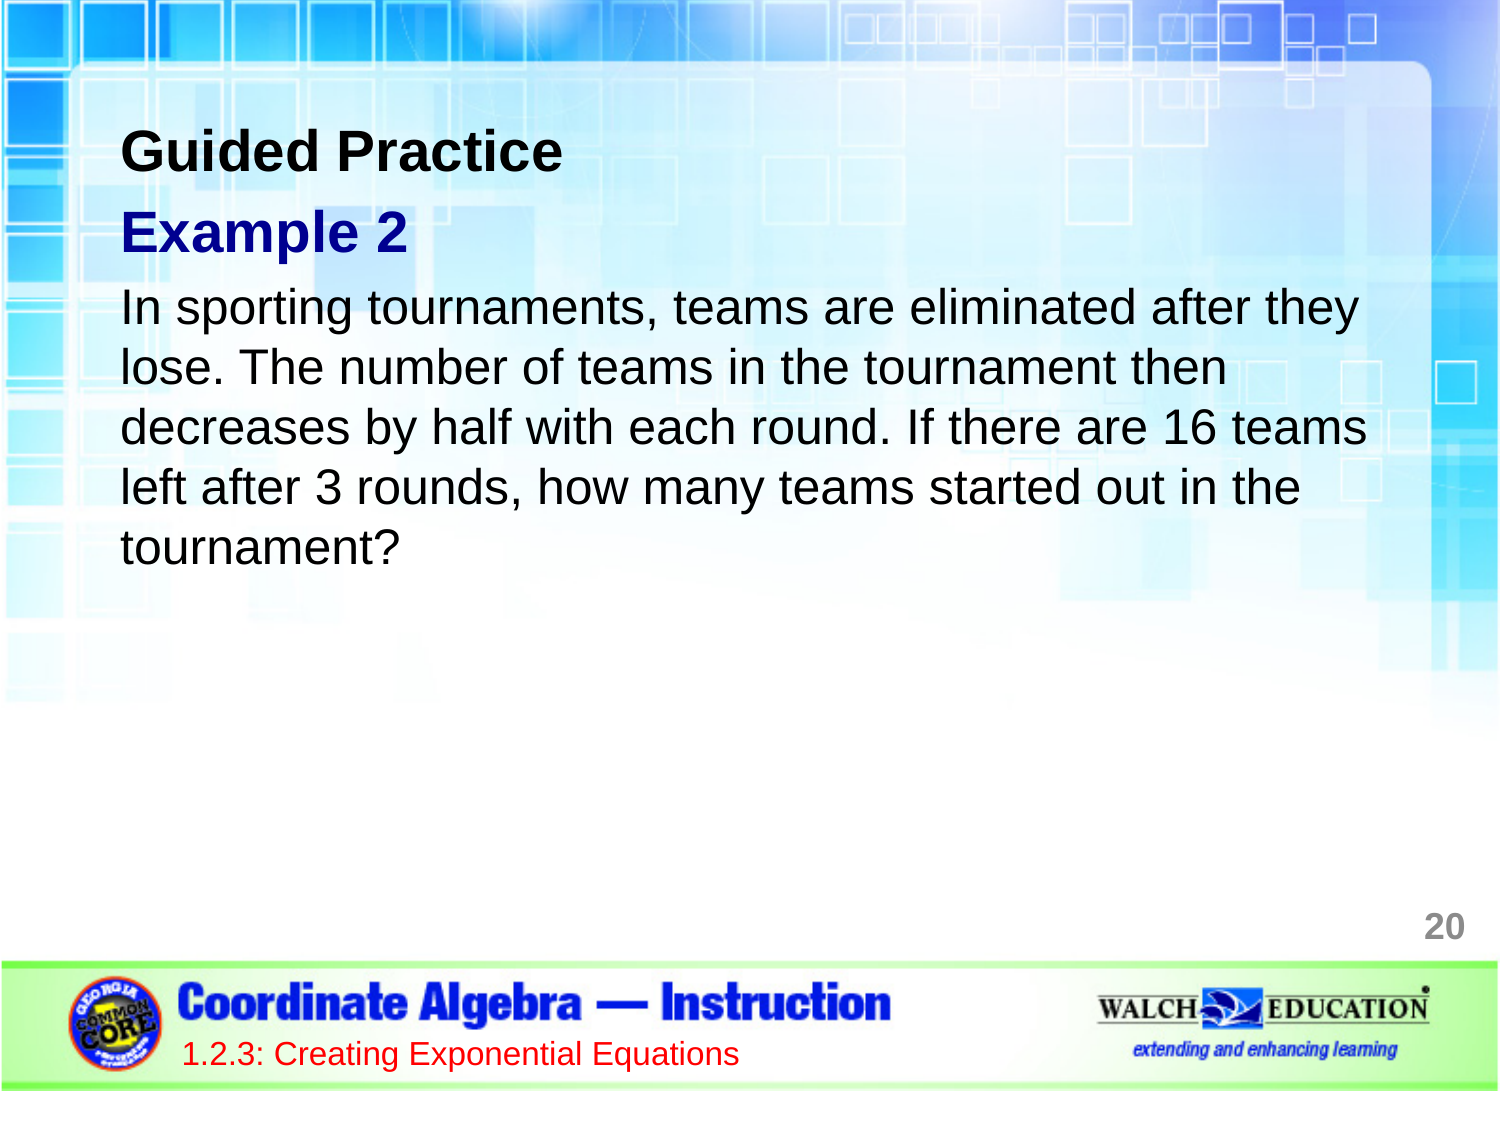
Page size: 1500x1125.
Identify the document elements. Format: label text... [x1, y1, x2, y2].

list 1.2.3: Creating Exponential Equations [166, 1024, 1074, 1069]
subtitle Guided Practice Example 2 In sporting tournaments, teams are eliminated after they lose. The number of teams in the tournament then decreases by half with each round. If there are 16 teams left after 3 rounds, how many teams started out in the tournament? [105, 105, 1394, 925]
slide_number 20 [1361, 901, 1481, 949]
picture [1, 0, 1500, 1091]
